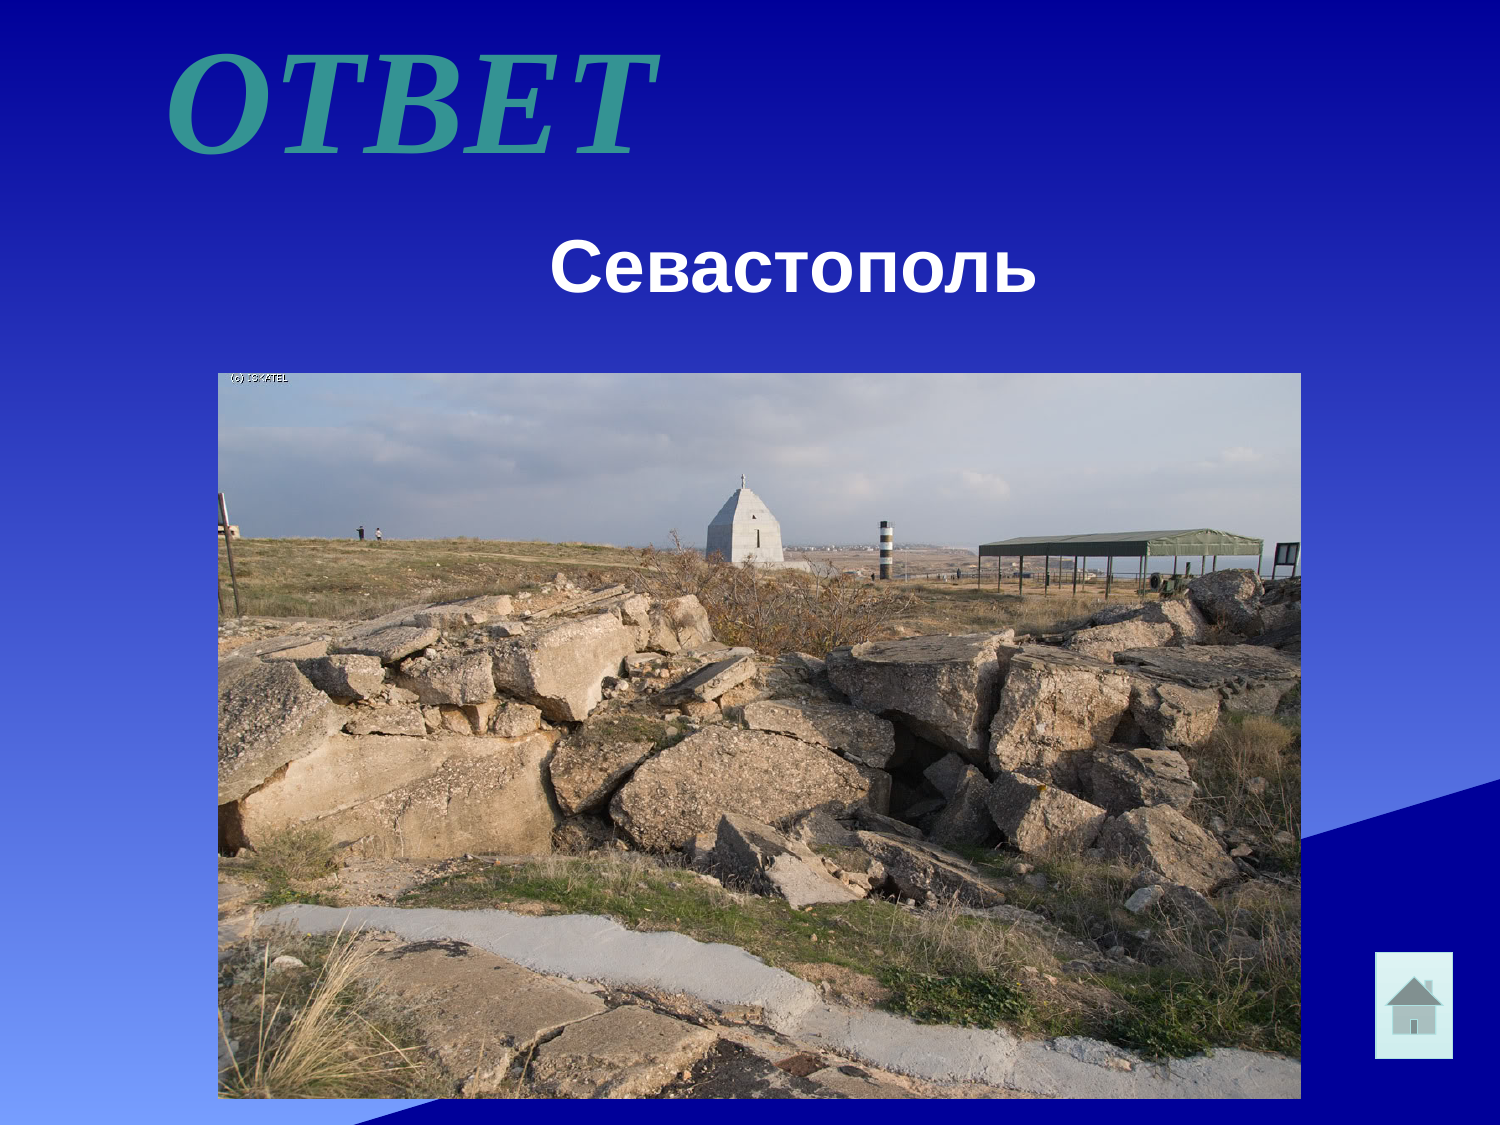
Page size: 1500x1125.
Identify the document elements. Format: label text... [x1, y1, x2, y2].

text_box [1375, 952, 1453, 1059]
list Севастополь [489, 209, 1099, 352]
title ОТВЕТ [149, 0, 1500, 188]
picture [218, 373, 1301, 1099]
